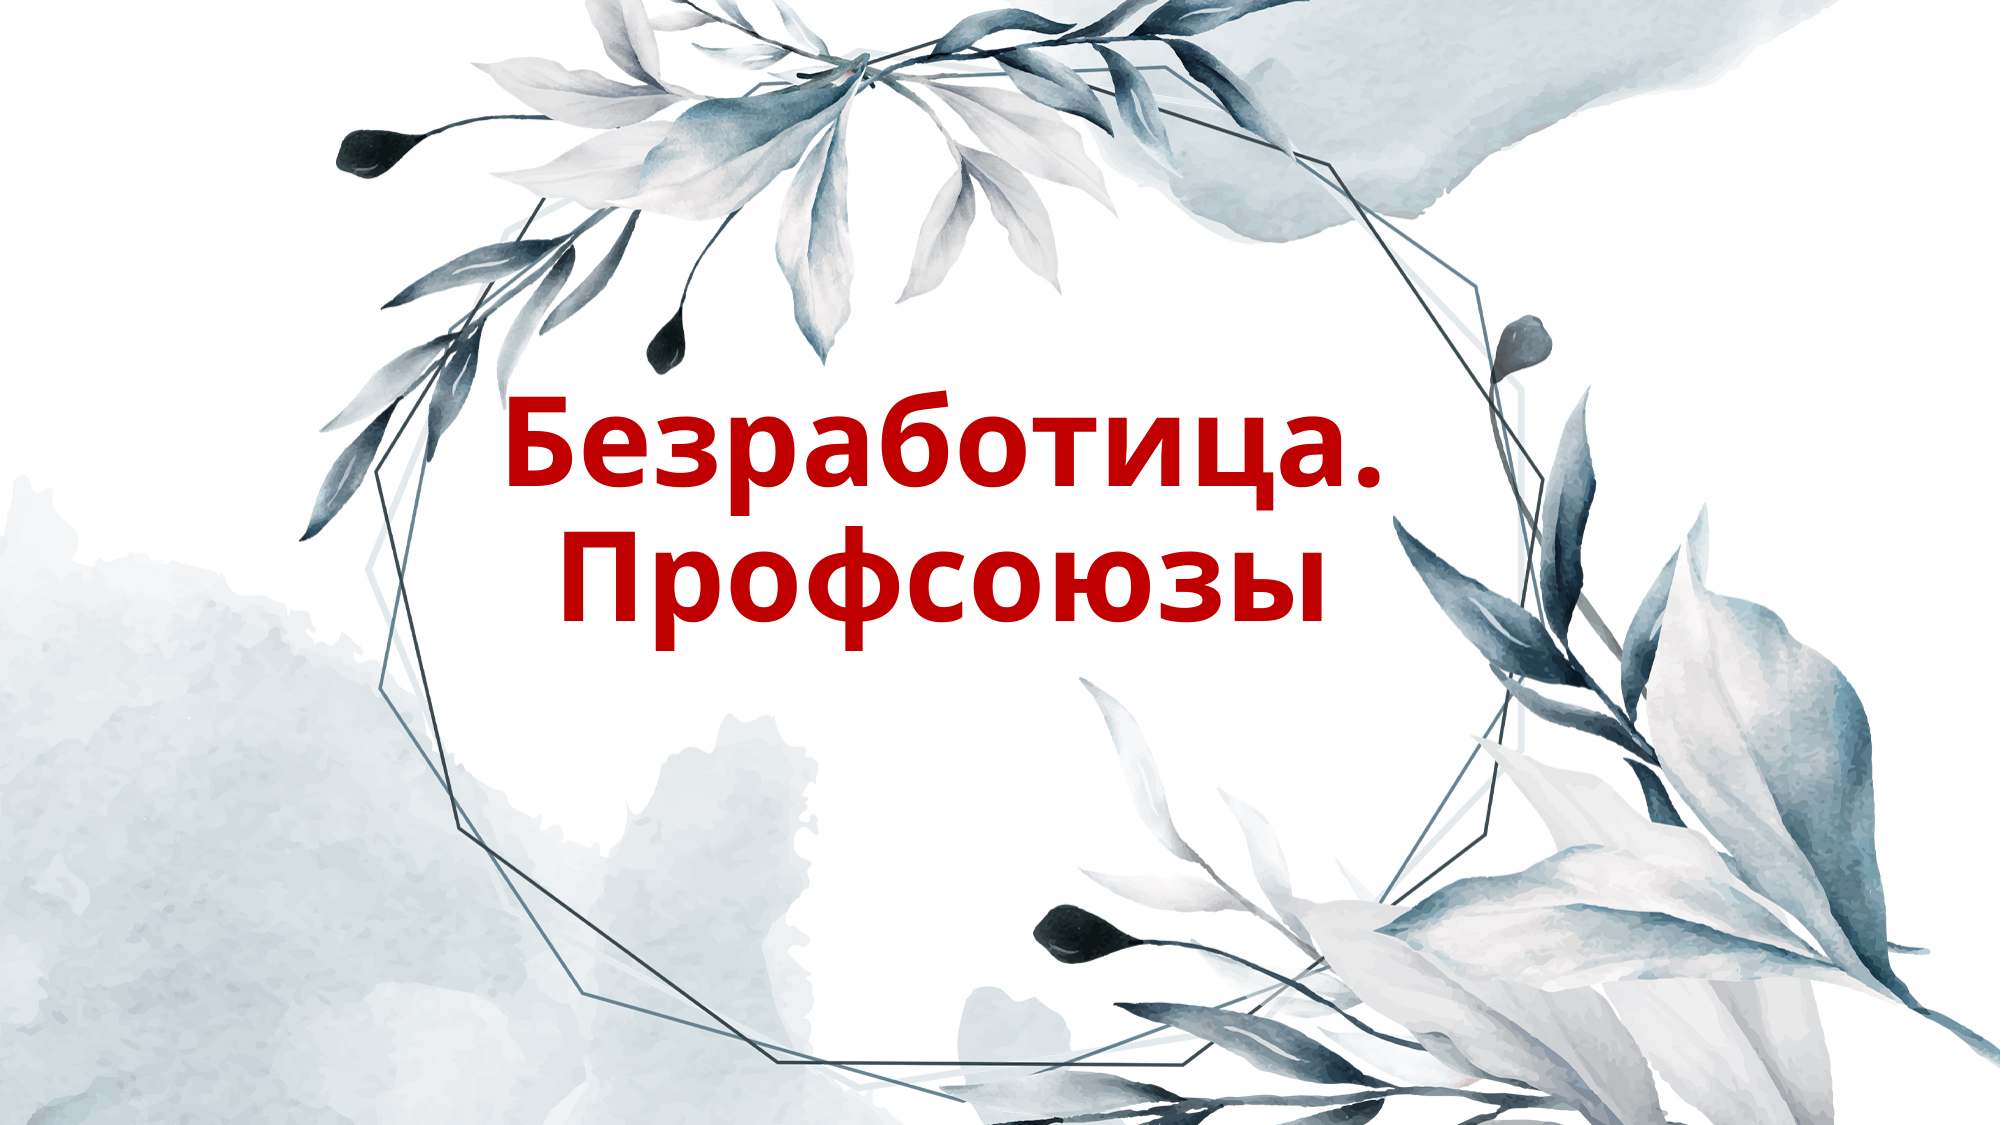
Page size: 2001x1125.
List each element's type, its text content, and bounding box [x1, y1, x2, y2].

title Безработица. Профсоюзы [473, 263, 1413, 656]
picture [0, 0, 2000, 1125]
